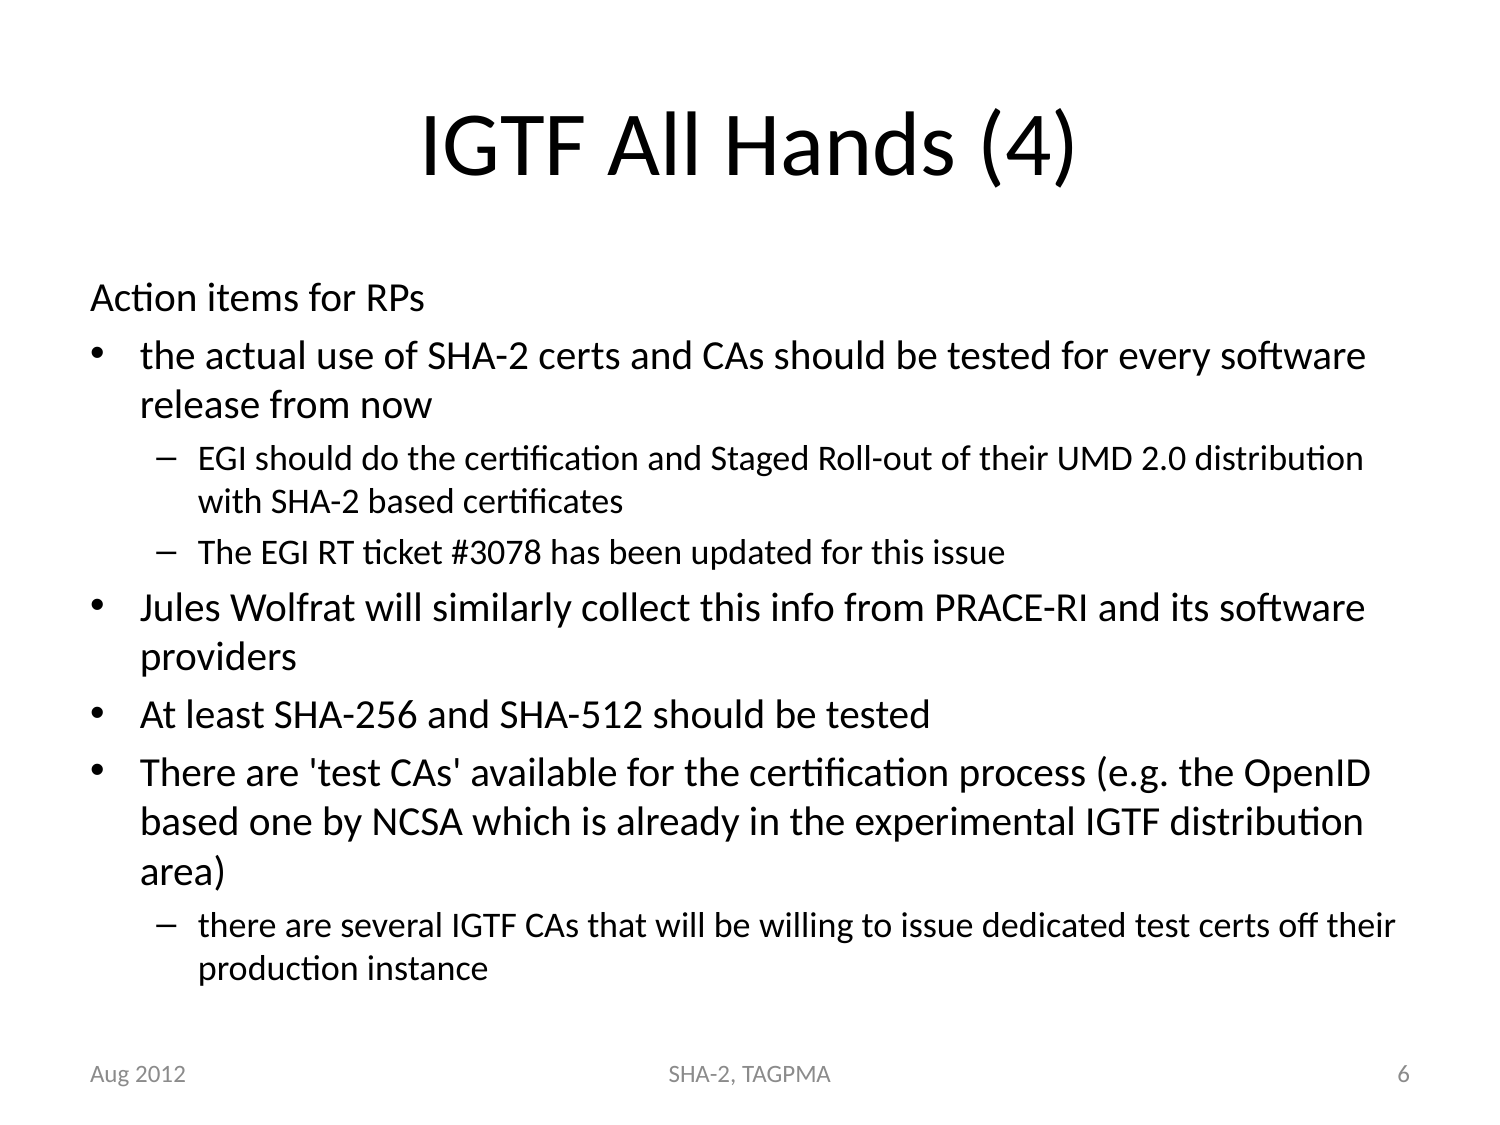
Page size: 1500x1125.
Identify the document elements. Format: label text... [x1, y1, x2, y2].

list Action items for RPs the actual use of SHA-2 certs and CAs should be tested for every software release from now EGI should do the certification and Staged Roll-out of their UMD 2.0 distribution with SHA-2 based certificates The EGI RT ticket #3078 has been updated for this issue Jules Wolfrat will similarly collect this info from PRACE-RI and its software providers At least SHA-256 and SHA-512 should be tested There are 'test CAs' available for the certification process (e.g. the OpenID based one by NCSA which is already in the experimental IGTF distribution area) there are several IGTF CAs that will be willing to issue dedicated test certs off their production instance [75, 262, 1425, 1005]
title IGTF All Hands (4) [75, 45, 1425, 233]
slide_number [75, 1042, 425, 1103]
footer SHA-2, TAGPMA [512, 1042, 988, 1103]
slide_number 6 [1074, 1042, 1425, 1103]
